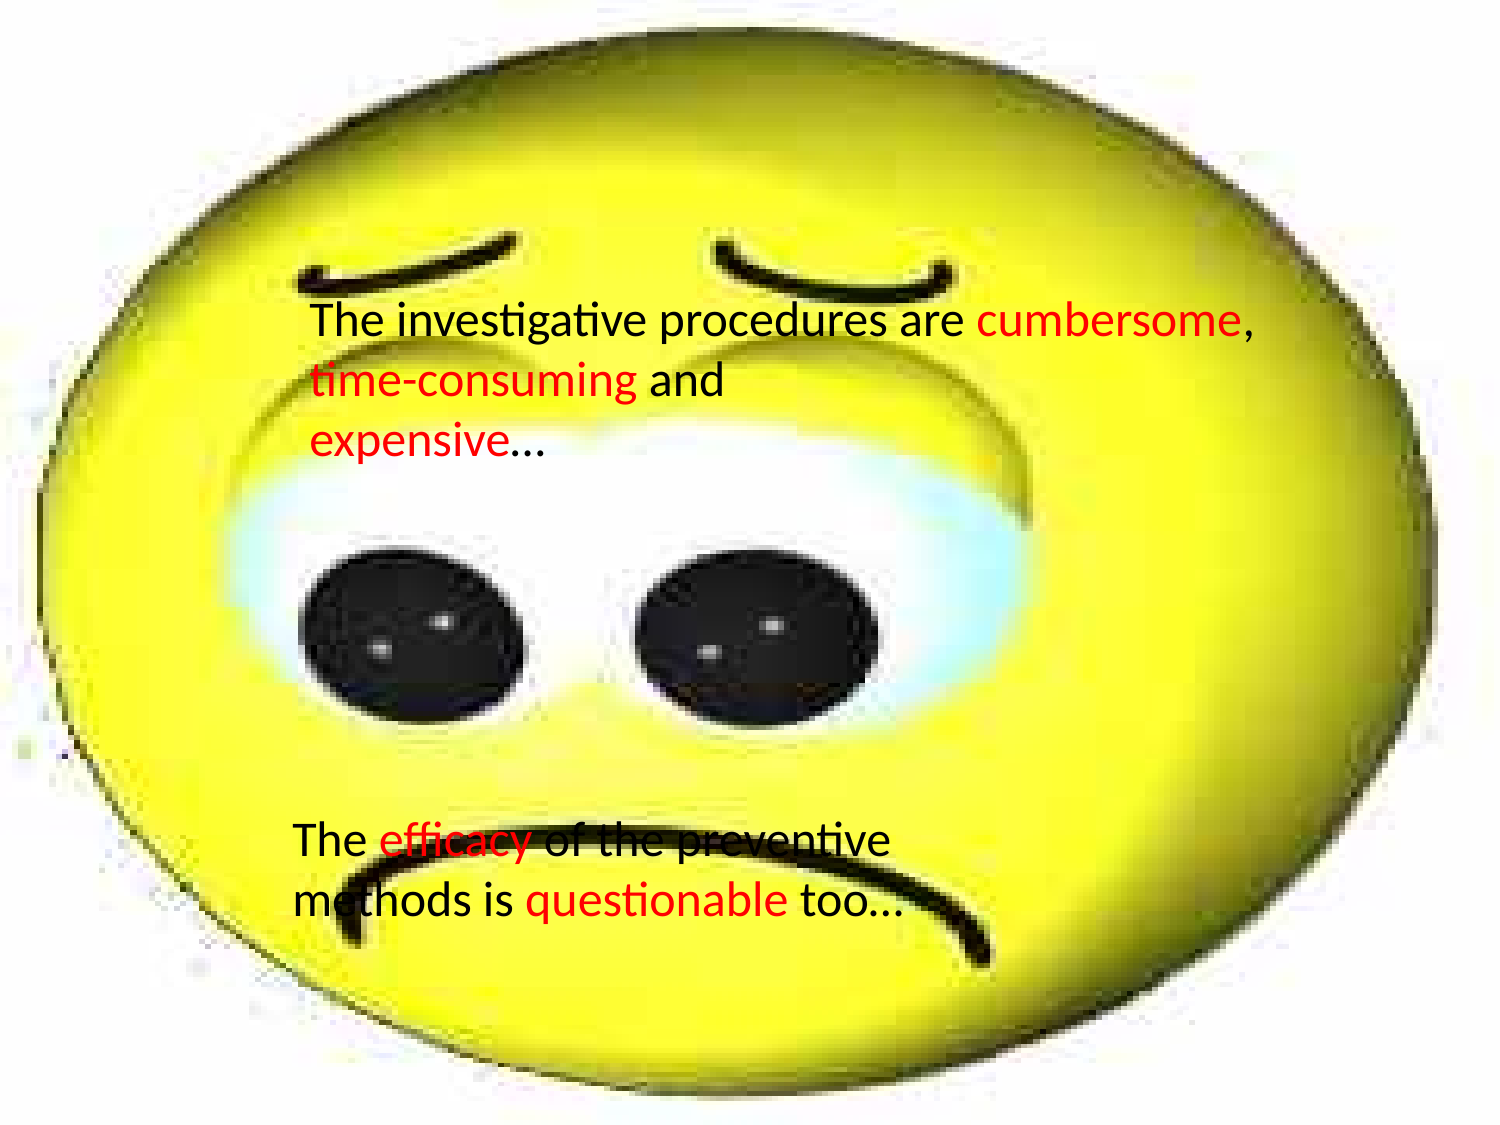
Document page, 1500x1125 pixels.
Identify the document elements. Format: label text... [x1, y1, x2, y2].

text_box The efficacy of the preventive methods is questionable too… [277, 798, 1028, 934]
title [289, 916, 1190, 1010]
picture [0, 0, 1500, 1125]
text_box The investigative procedures are cumbersome, time-consuming and expensive… [294, 278, 1282, 534]
